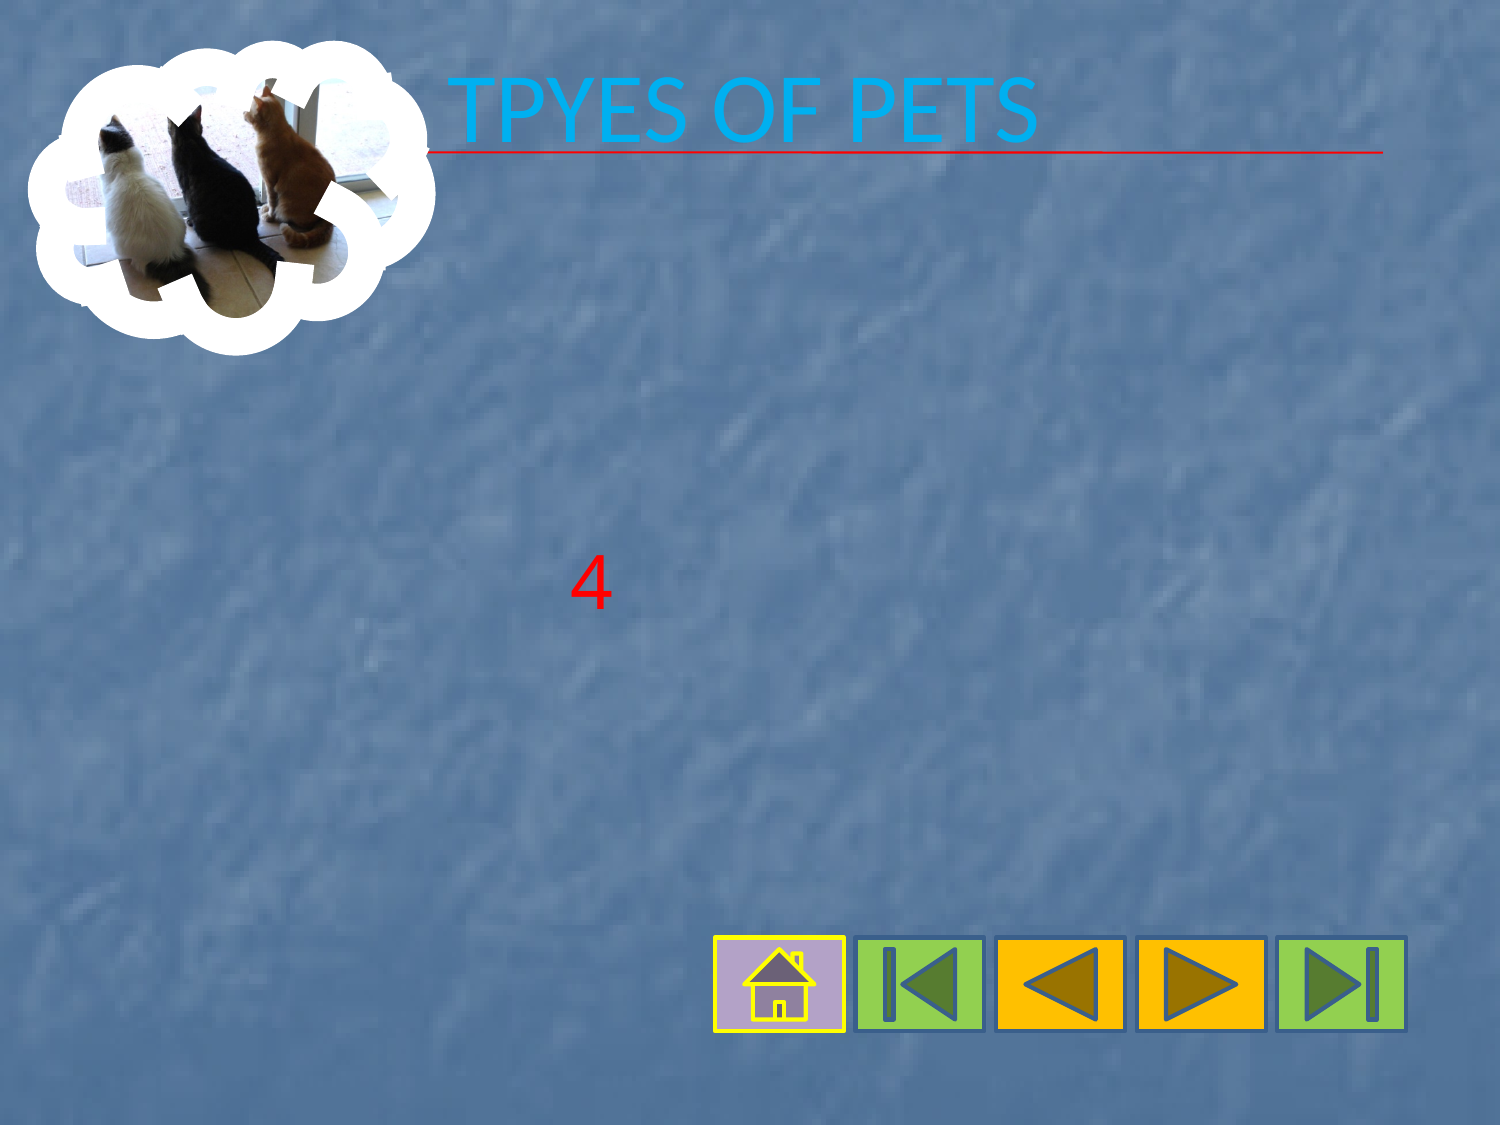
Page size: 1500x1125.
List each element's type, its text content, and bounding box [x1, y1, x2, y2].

picture [0, 0, 1500, 1125]
text_box 4 [538, 527, 645, 633]
